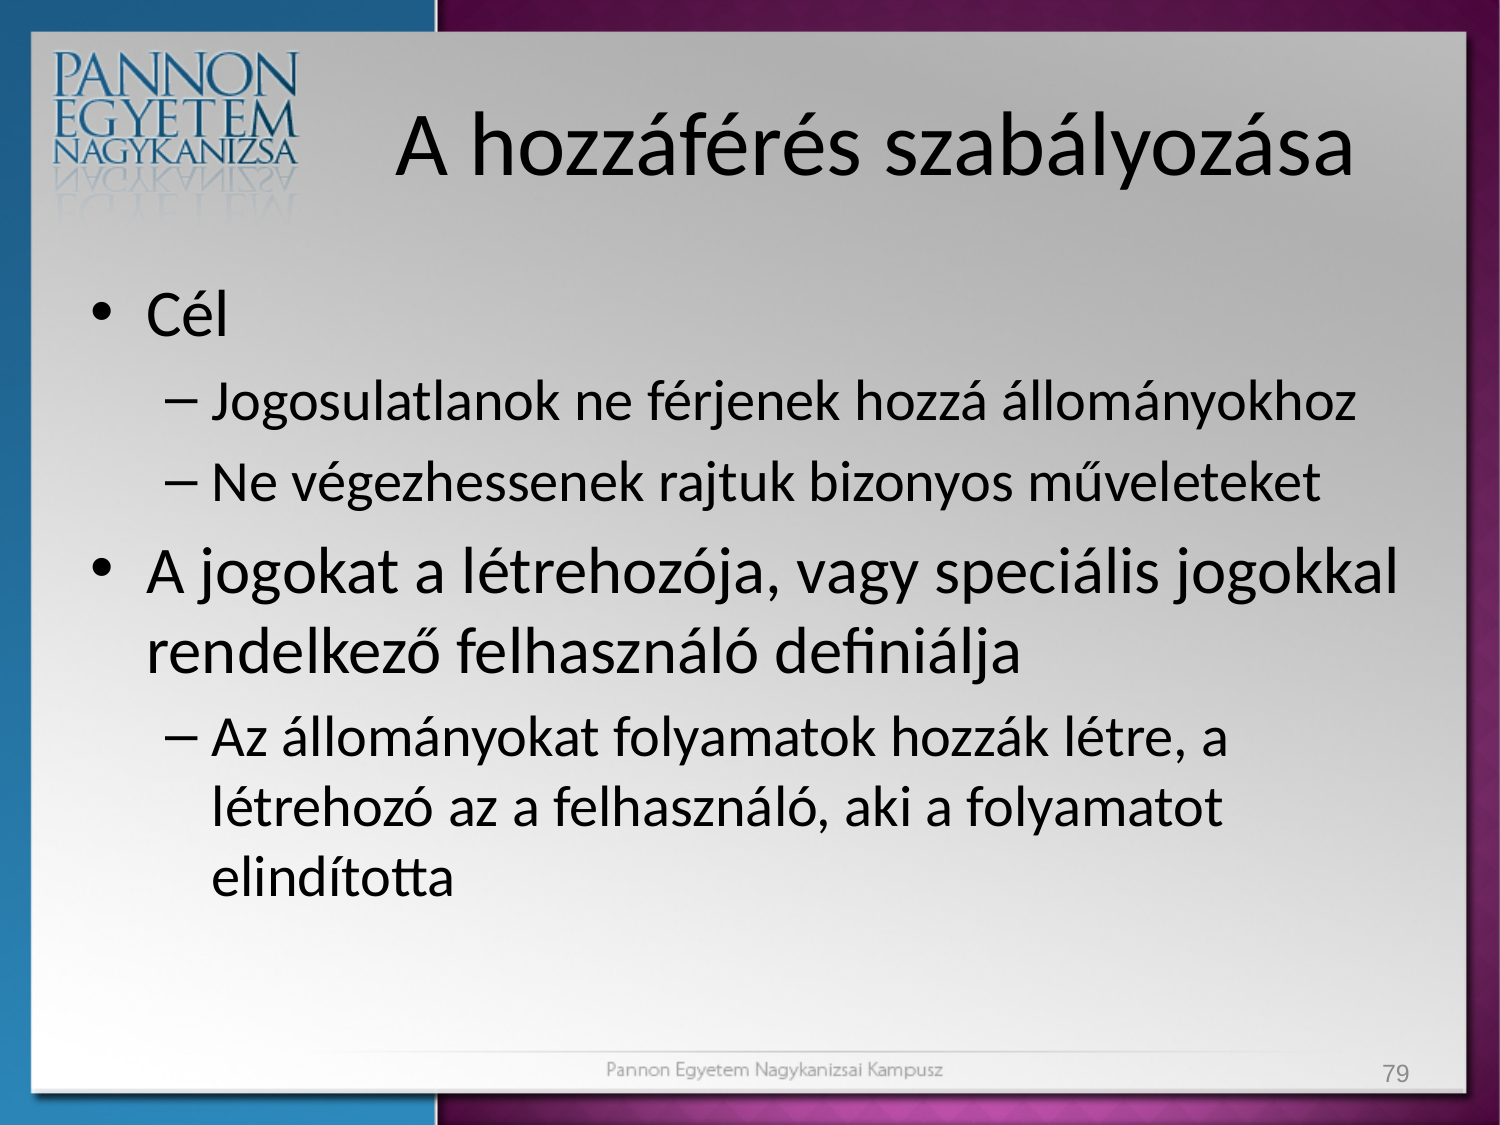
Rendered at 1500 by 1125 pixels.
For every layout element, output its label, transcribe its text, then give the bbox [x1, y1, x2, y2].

list Cél Jogosulatlanok ne férjenek hozzá állományokhoz Ne végezhessenek rajtuk bizonyos műveleteket A jogokat a létrehozója, vagy speciális jogokkal rendelkező felhasználó definiálja Az állományokat folyamatok hozzák létre, a létrehozó az a felhasználó, aki a folyamatot elindította [75, 262, 1425, 1038]
picture [0, 0, 1500, 1125]
title A hozzáférés szabályozása [328, 45, 1425, 233]
slide_number 79 [1074, 1042, 1425, 1103]
